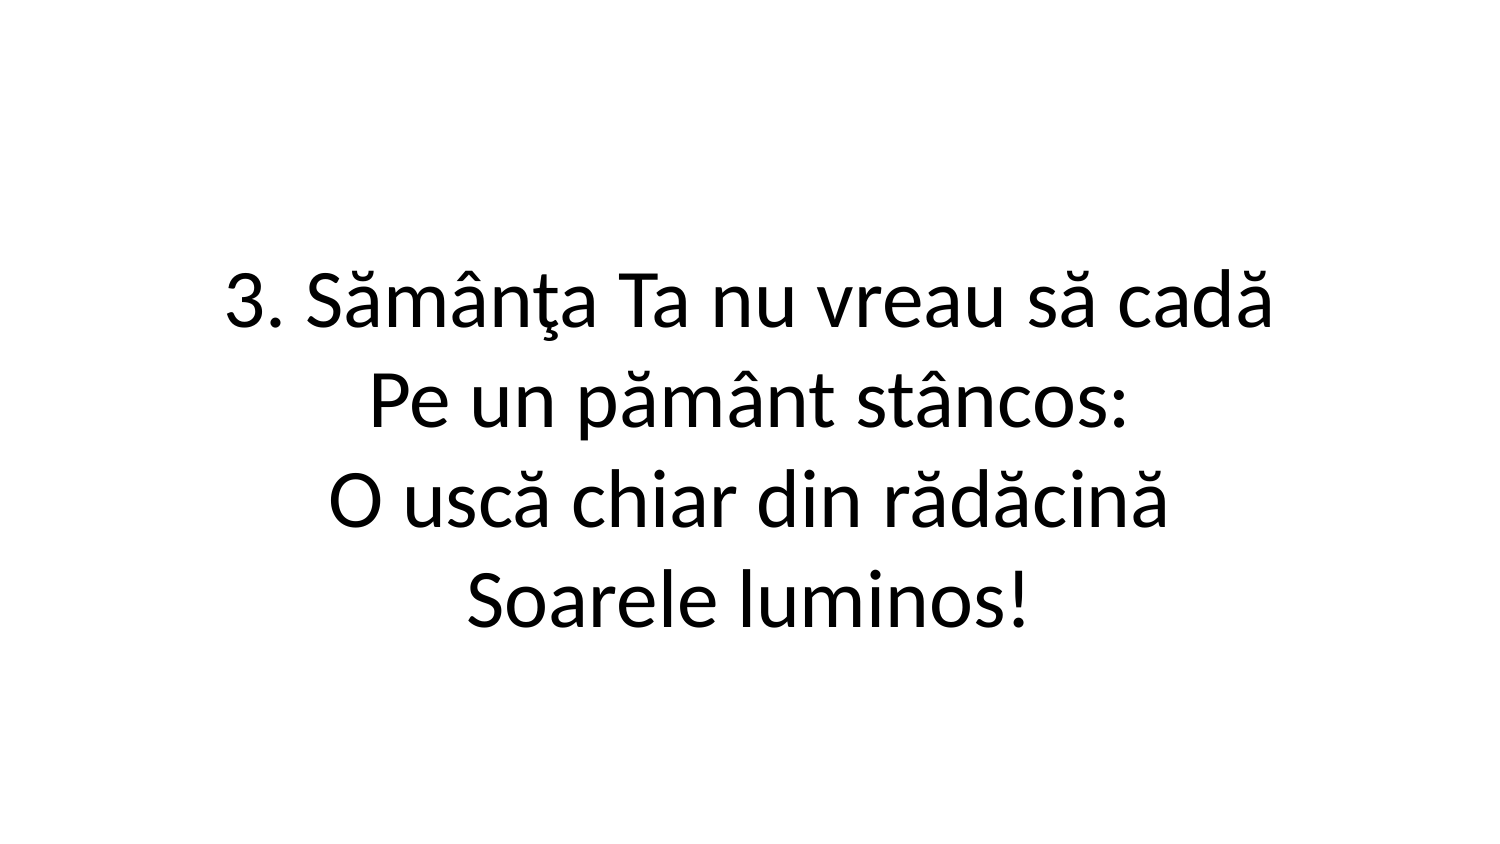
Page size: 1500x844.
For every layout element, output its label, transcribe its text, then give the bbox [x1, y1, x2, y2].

text_box 3. Sămânţa Ta nu vreau să cadă Pe un pământ stâncos: O uscă chiar din rădăcină Soarele luminos! [208, 192, 1292, 652]
